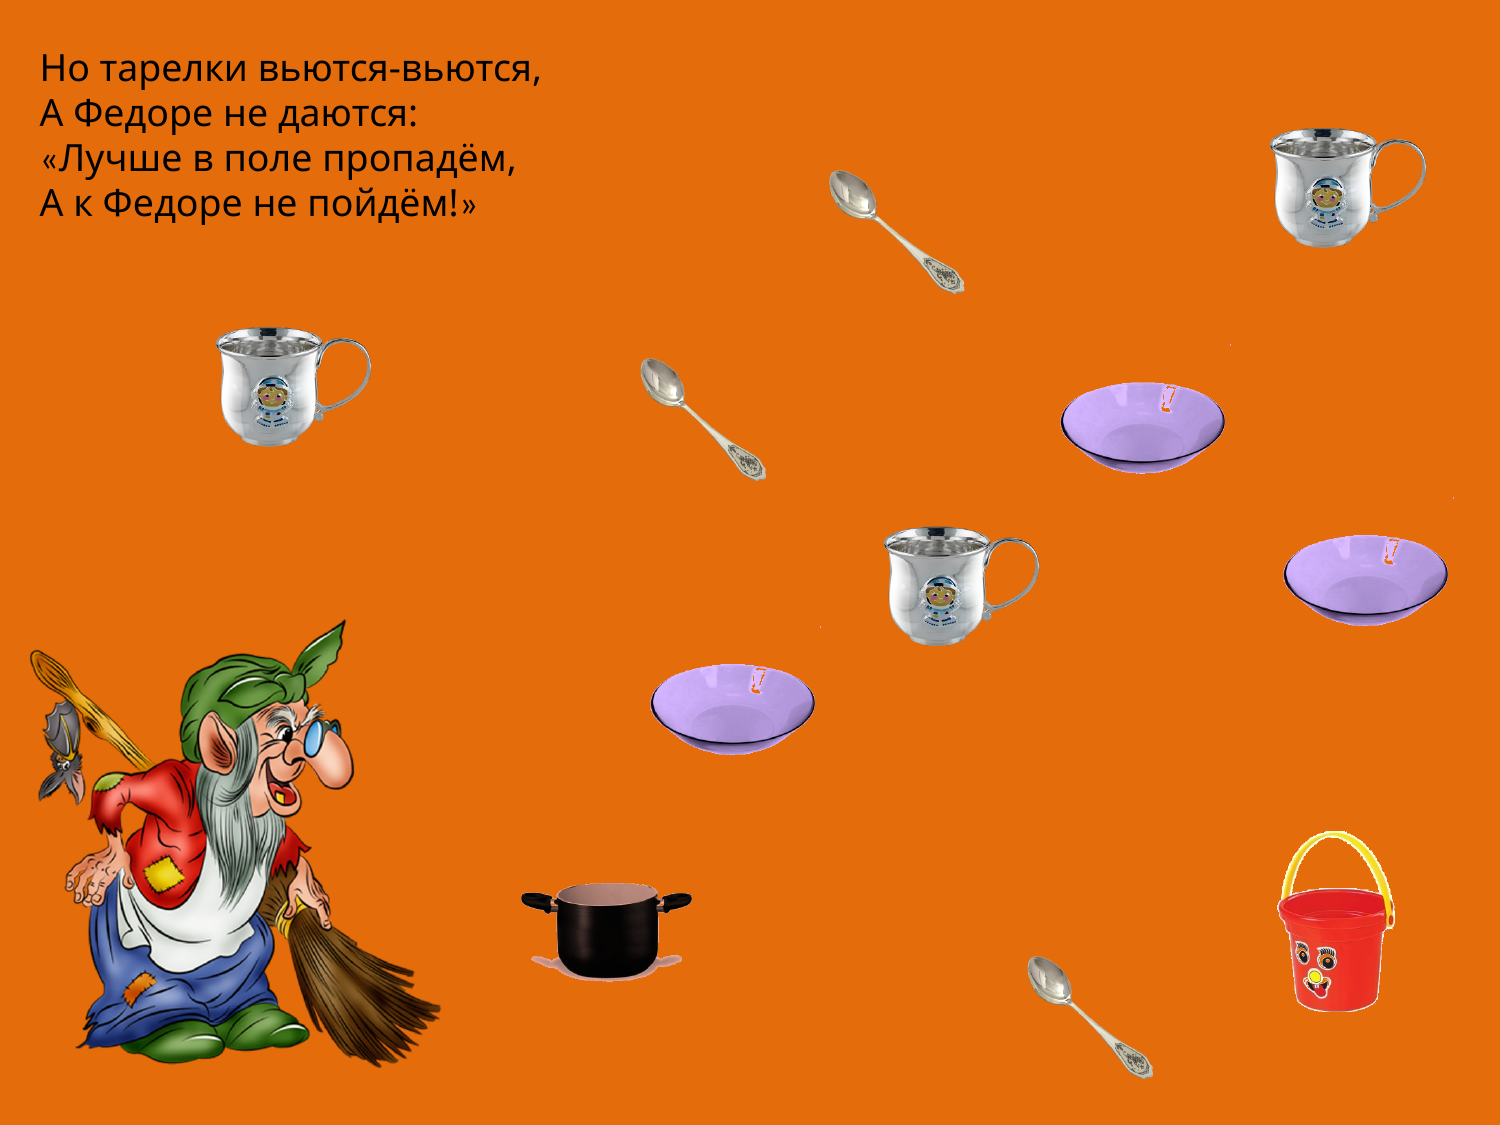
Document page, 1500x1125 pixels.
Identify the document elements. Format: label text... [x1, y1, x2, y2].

picture [1277, 491, 1454, 669]
picture [1253, 93, 1442, 282]
picture [1019, 948, 1161, 1088]
picture [0, 597, 456, 1090]
picture [644, 620, 821, 798]
picture [198, 292, 387, 481]
picture [515, 831, 697, 1024]
picture [866, 339, 1231, 680]
picture [1277, 831, 1395, 1012]
text_box Но тарелки вьются-вьются, А Федоре не даются: «Лучше в поле пропадём, А к Федоре не пойдём!» [0, 36, 1500, 231]
picture [820, 163, 973, 303]
picture [632, 351, 774, 491]
